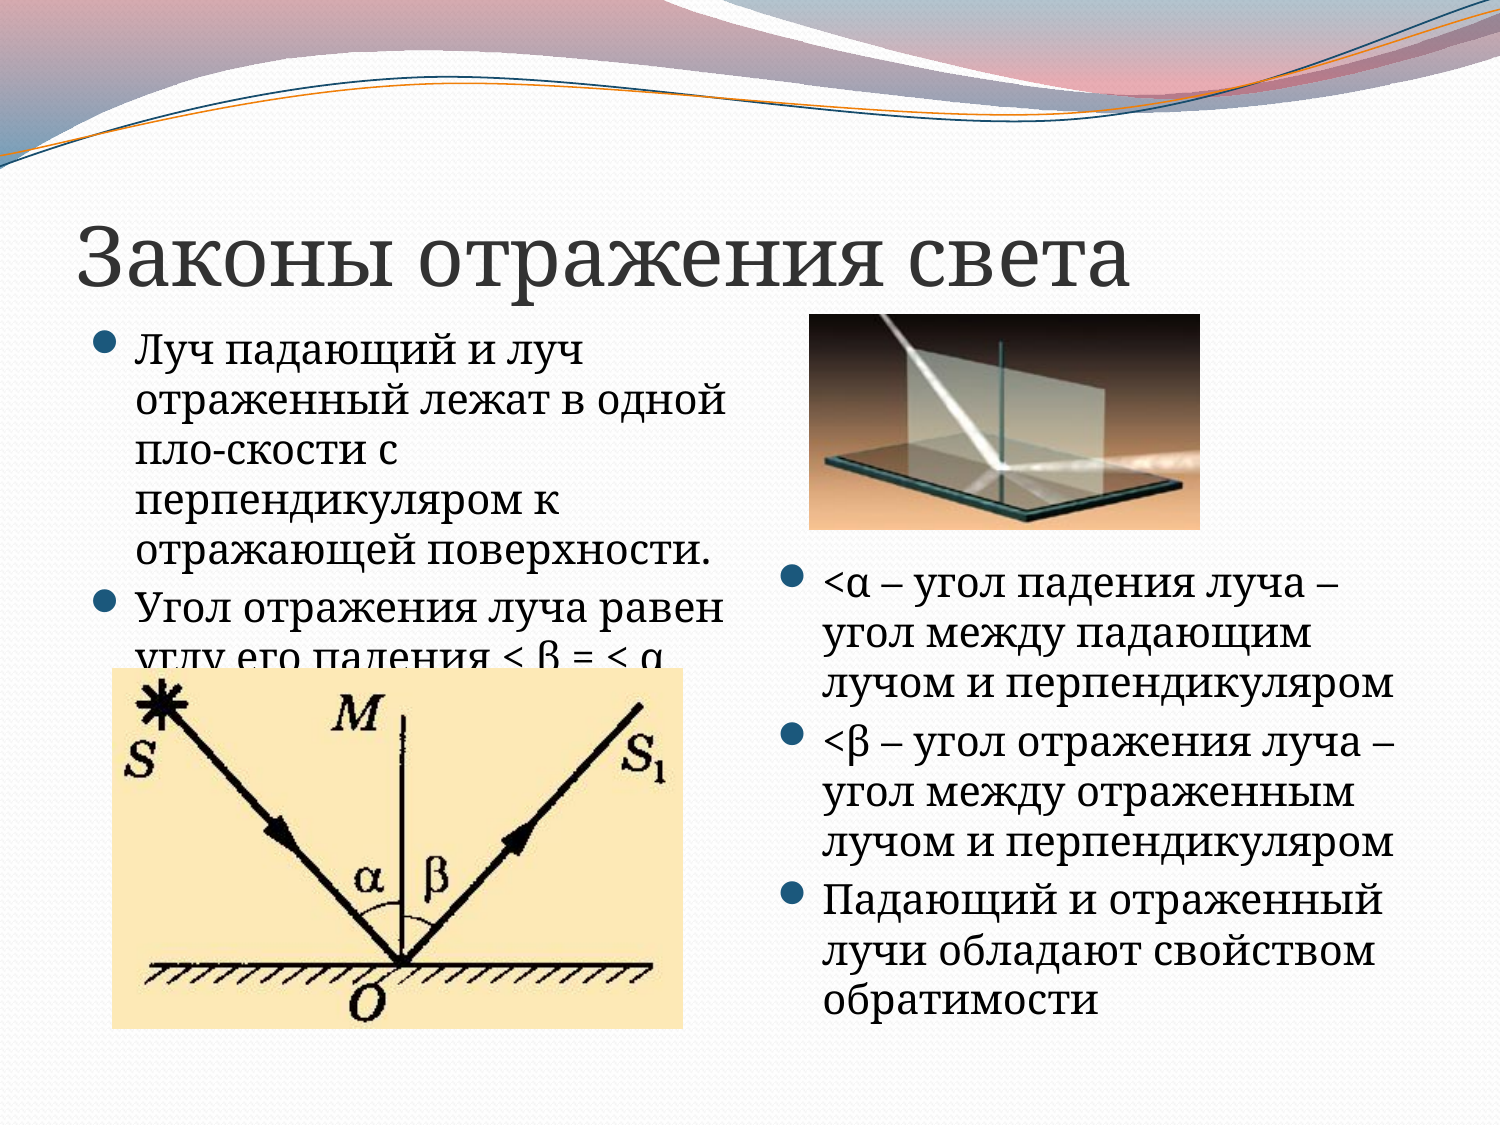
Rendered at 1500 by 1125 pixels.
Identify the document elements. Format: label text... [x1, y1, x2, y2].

picture [111, 668, 683, 1029]
list Луч падающий и луч отраженный лежат в одной пло-скости с перпендикуляром к отражающей поверхности. Угол отражения луча равен углу его падения < β = < α [75, 314, 762, 1043]
list <α – угол падения луча – угол между падающим лучом и перпендикуляром <β – угол отражения луча – угол между отраженным лучом и перпендикуляром Падающий и отраженный лучи обладают свойством обратимости [762, 314, 1425, 1043]
picture [808, 314, 1200, 531]
title Законы отражения света [75, 115, 1425, 303]
